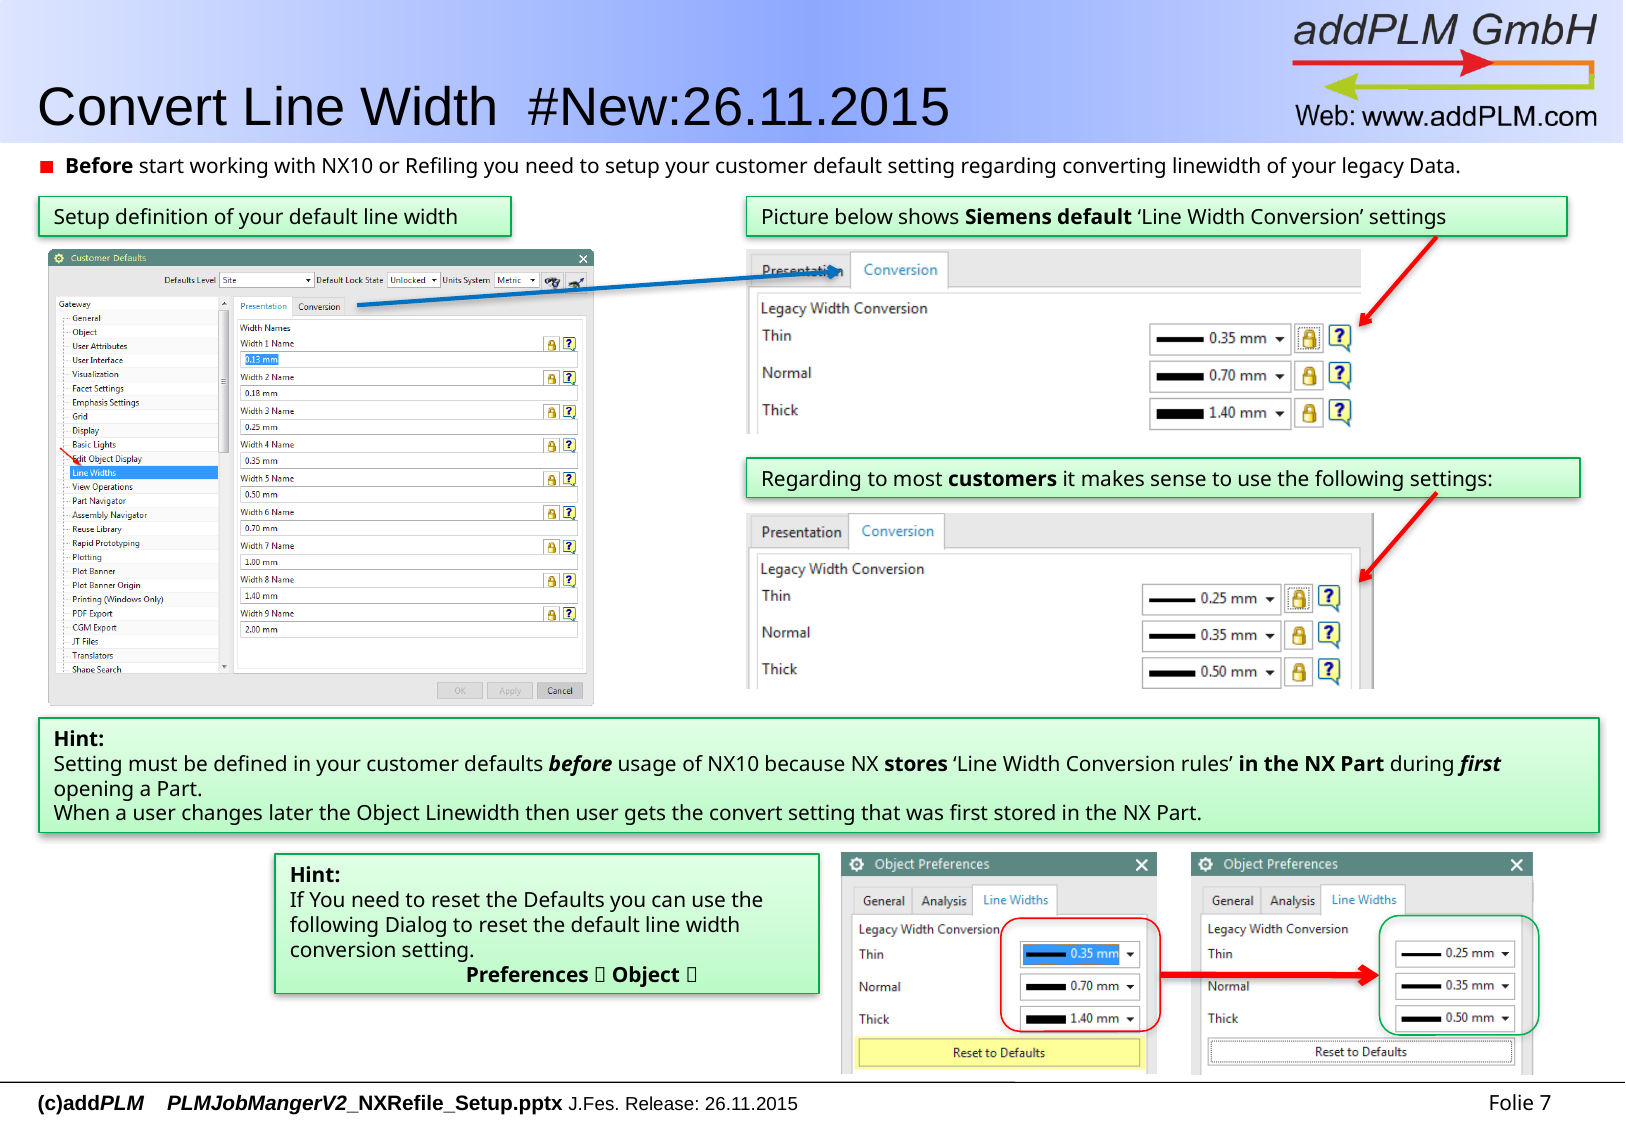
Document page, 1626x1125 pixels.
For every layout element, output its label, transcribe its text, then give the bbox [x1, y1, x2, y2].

title Convert Line Width #New:26.11.2015 [22, 65, 1439, 143]
picture [841, 852, 1157, 1075]
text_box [356, 270, 842, 306]
text_box Hint: If You need to reset the Defaults you can use the following Dialog to reset the default line width conversion setting. Preferences  Object  [274, 853, 820, 994]
text_box Picture below shows Siemens default ‘Line Width Conversion’ settings [746, 196, 1568, 237]
picture [48, 249, 595, 707]
text_box Setup definition of your default line width [38, 196, 512, 237]
picture [746, 513, 1374, 689]
text_box Regarding to most customers it makes sense to use the following settings: [746, 457, 1581, 498]
list Before start working with NX10 or Refiling you need to setup your customer default setting regarding converting linewidth of your legacy Data. [22, 152, 1600, 182]
text_box Hint: Setting must be defined in your customer defaults before usage of NX10 because NX stores ‘Line Width Conversion rules’ in the NX Part during first opening a Part. When a user changes later the Object Linewidth then user gets the convert setting that was first stored in the NX Part. [38, 717, 1600, 833]
picture [37, 158, 53, 173]
picture [1292, 13, 1597, 126]
slide_number Folie 7 [1228, 1081, 1568, 1125]
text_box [1358, 236, 1437, 327]
picture [746, 249, 1361, 434]
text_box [1358, 492, 1437, 583]
picture [1191, 852, 1534, 1075]
